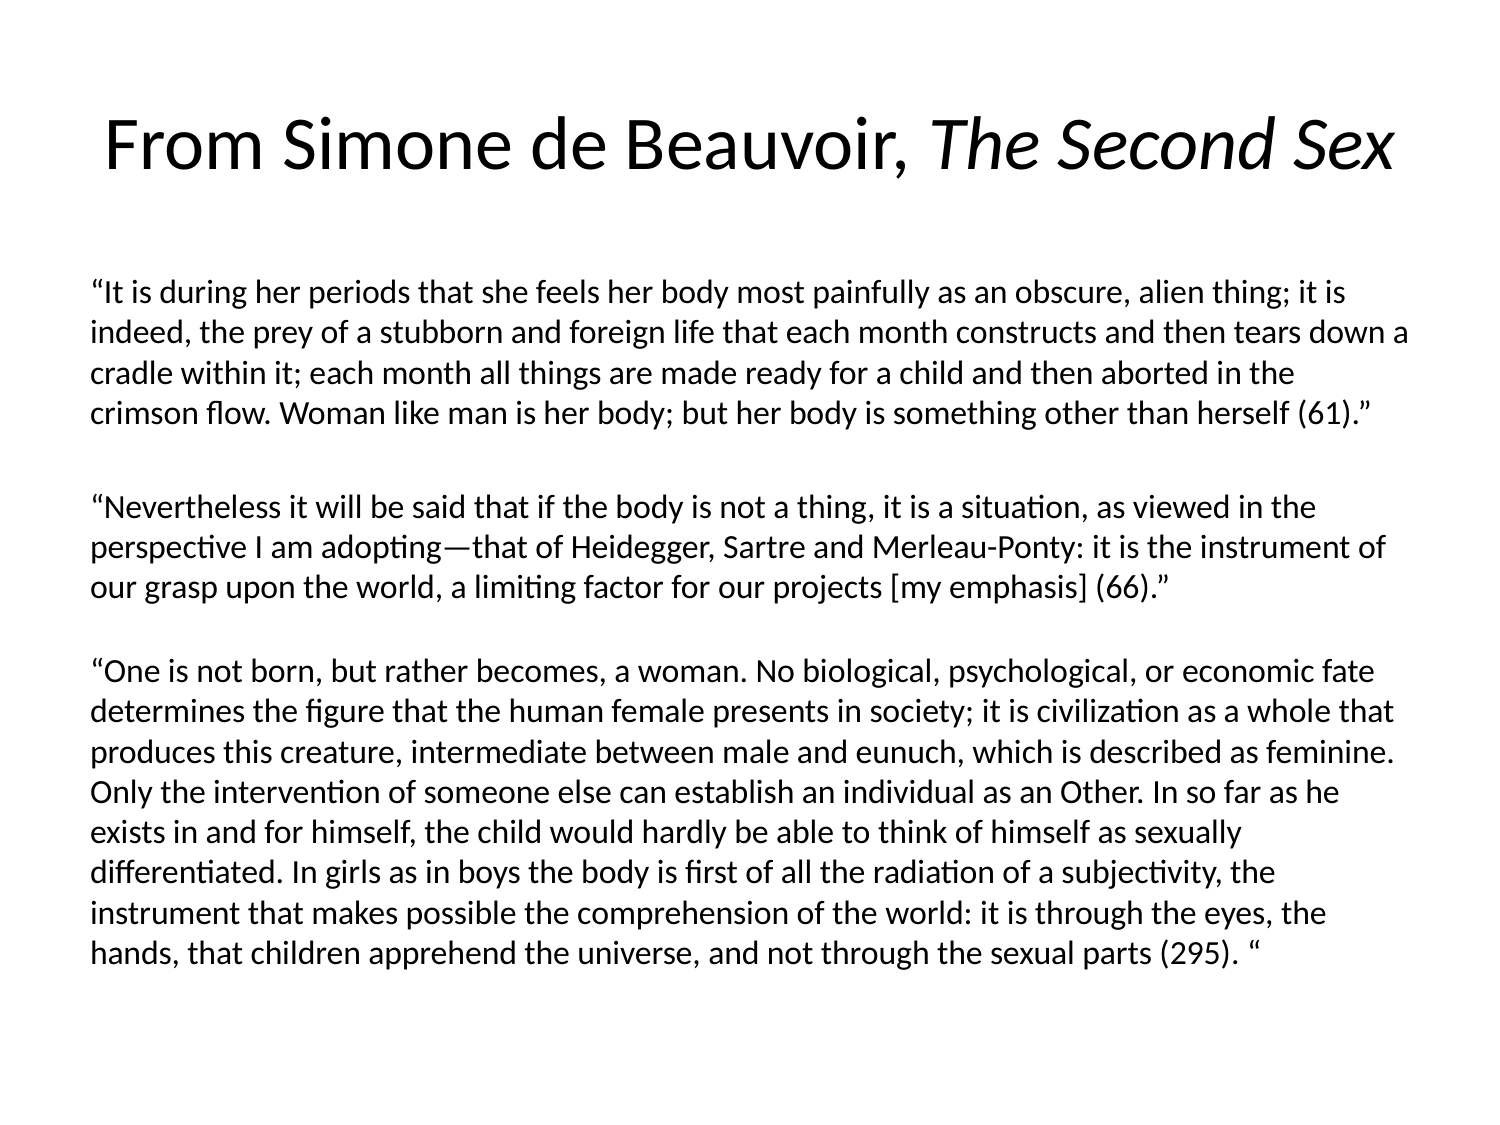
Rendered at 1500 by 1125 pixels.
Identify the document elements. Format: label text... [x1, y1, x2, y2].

title From Simone de Beauvoir, The Second Sex [75, 45, 1425, 233]
list “It is during her periods that she feels her body most painfully as an obscure, alien thing; it is indeed, the prey of a stubborn and foreign life that each month constructs and then tears down a cradle within it; each month all things are made ready for a child and then aborted in the crimson flow. Woman like man is her body; but her body is something other than herself (61).” “Nevertheless it will be said that if the body is not a thing, it is a situation, as viewed in the perspective I am adopting—that of Heidegger, Sartre and Merleau-Ponty: it is the instrument of our grasp upon the world, a limiting factor for our projects [my emphasis] (66).” “One is not born, but rather becomes, a woman. No biological, psychological, or economic fate determines the figure that the human female presents in society; it is civilization as a whole that produces this creature, intermediate between male and eunuch, which is described as feminine. Only the intervention of someone else can establish an individual as an Other. In so far as he exists in and for himself, the child would hardly be able to think of himself as sexually differentiated. In girls as in boys the body is first of all the radiation of a subjectivity, the instrument that makes possible the comprehension of the world: it is through the eyes, the hands, that children apprehend the universe, and not through the sexual parts (295). “ [75, 262, 1425, 1005]
